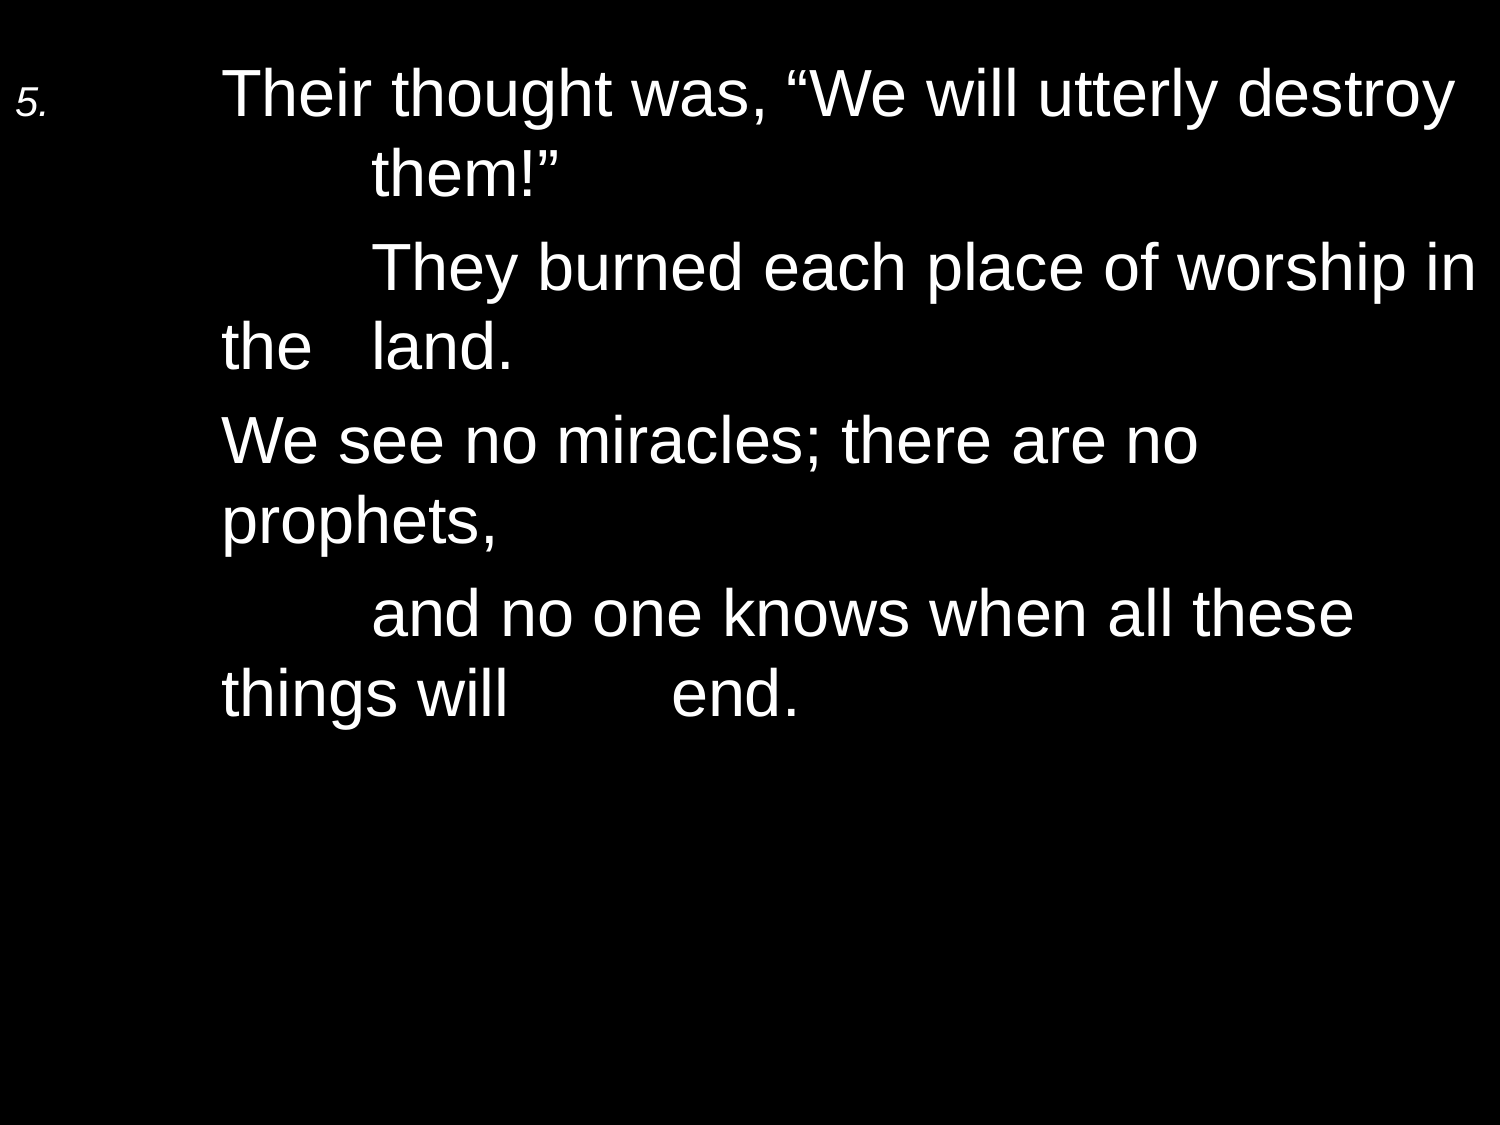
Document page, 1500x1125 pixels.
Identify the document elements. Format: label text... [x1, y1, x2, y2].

list 5. Their thought was, “We will utterly destroy them!” They burned each place of worship in the land. We see no miracles; there are no prophets, and no one knows when all these things will end. [0, 42, 1500, 1047]
